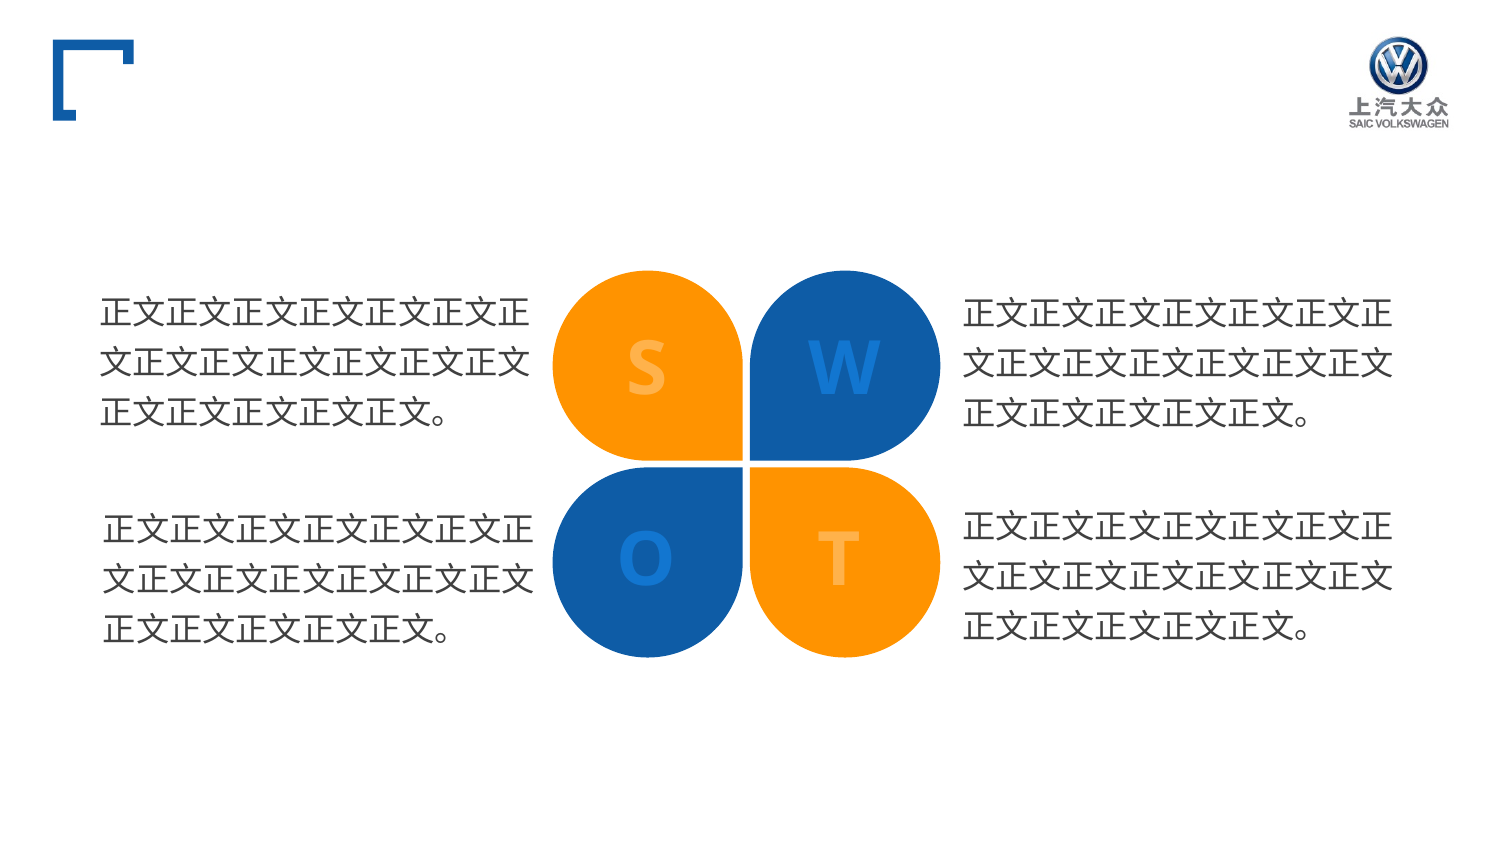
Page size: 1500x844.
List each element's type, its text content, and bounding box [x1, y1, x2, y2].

picture [1338, 32, 1459, 131]
text_box 正文正文正文正文正文正文正文正文正文正文正文正文正文正文正文正文正文正文。 [947, 275, 1432, 440]
text_box 正文正文正文正文正文正文正文正文正文正文正文正文正文正文正文正文正文正文。 [947, 487, 1432, 653]
text_box [748, 269, 942, 462]
text_box [748, 466, 942, 659]
text_box 正文正文正文正文正文正文正文正文正文正文正文正文正文正文正文正文正文正文。 [87, 490, 553, 656]
text_box S [611, 312, 683, 418]
text_box O [601, 502, 694, 608]
text_box [553, 466, 744, 659]
text_box 正文正文正文正文正文正文正文正文正文正文正文正文正文正文正文正文正文正文。 [84, 274, 549, 439]
text_box W [793, 312, 897, 418]
text_box T [802, 502, 888, 608]
text_box [551, 269, 744, 462]
